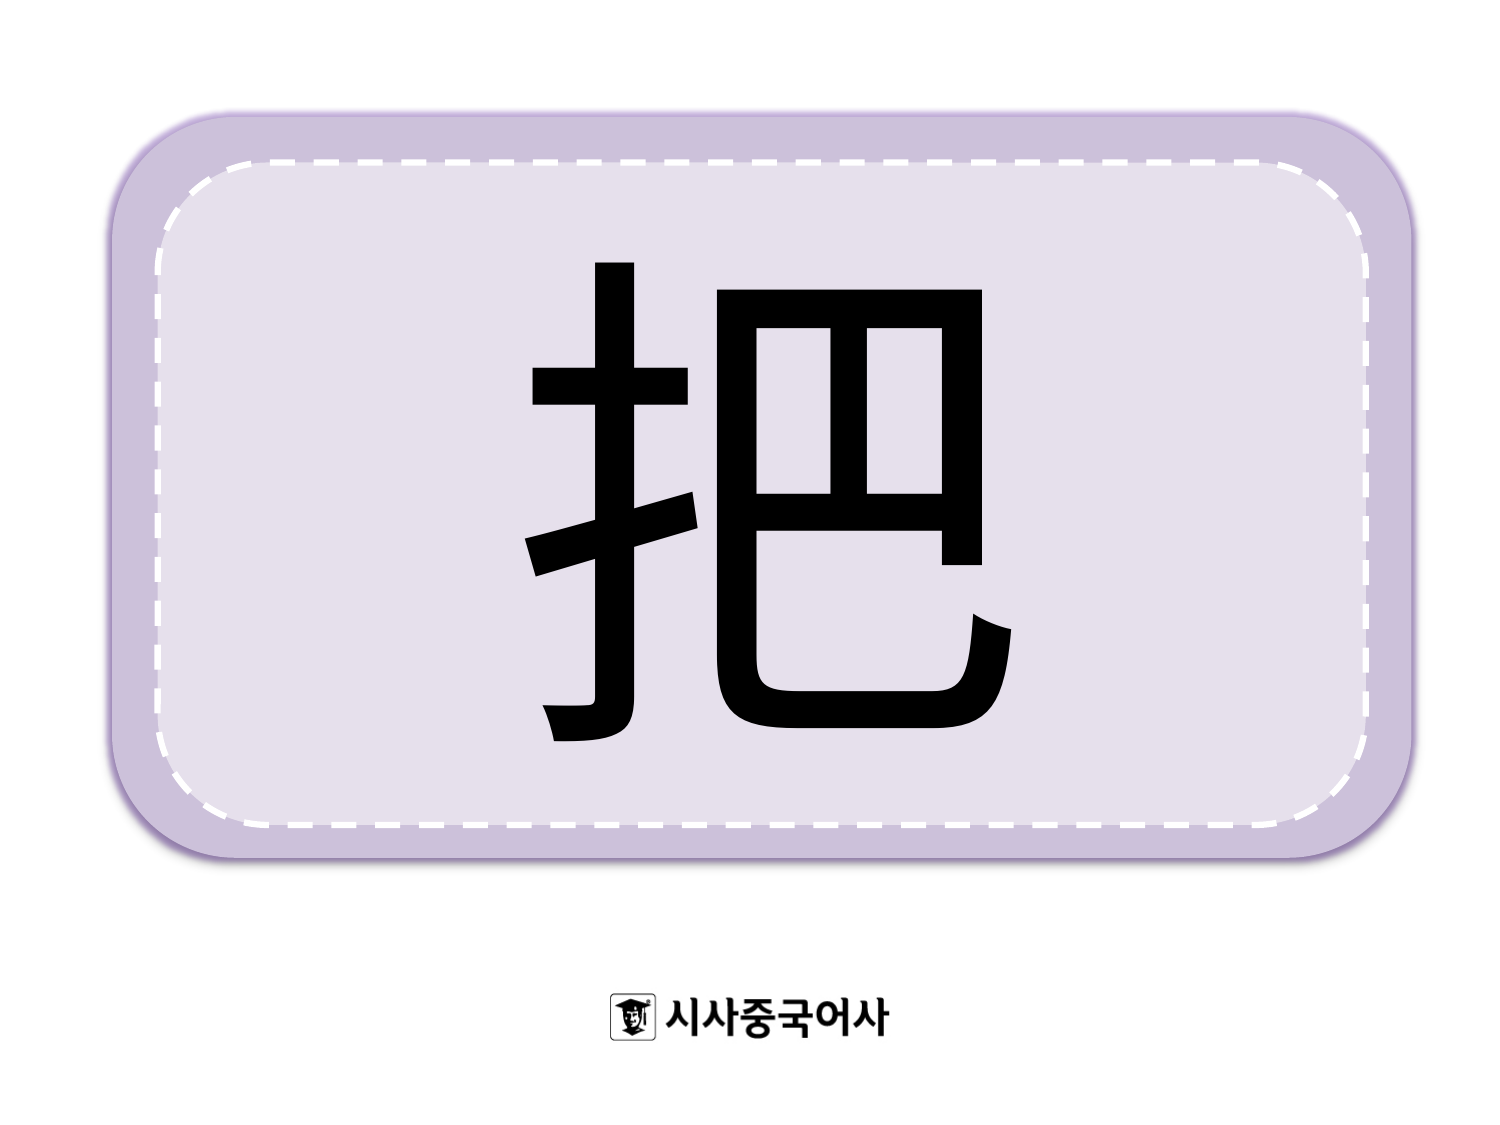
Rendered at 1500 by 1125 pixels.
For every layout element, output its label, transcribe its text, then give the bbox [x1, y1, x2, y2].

picture [602, 987, 898, 1047]
text_box 把 [162, 160, 1371, 824]
